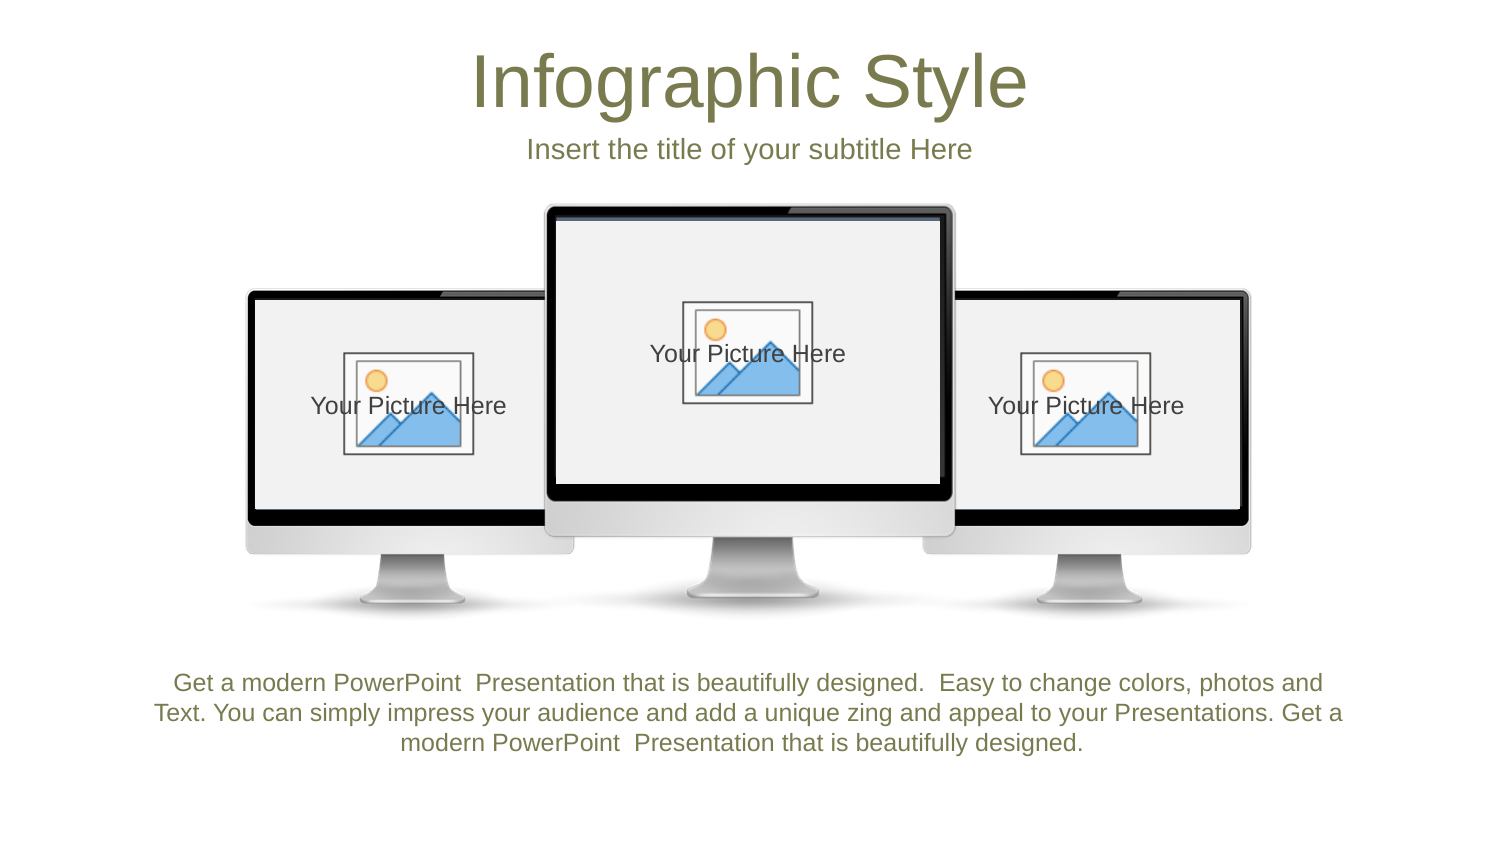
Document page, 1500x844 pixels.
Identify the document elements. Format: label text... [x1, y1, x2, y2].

text_box Get a modern PowerPoint Presentation that is beautifully designed. Easy to change colors, photos and Text. You can simply impress your audience and add a unique zing and appeal to your Presentations. Get a modern PowerPoint Presentation that is beautifully designed. [135, 659, 1365, 764]
list Infographic Style [0, 29, 1500, 124]
picture [242, 201, 1254, 621]
list Insert the title of your subtitle Here [0, 124, 1500, 172]
